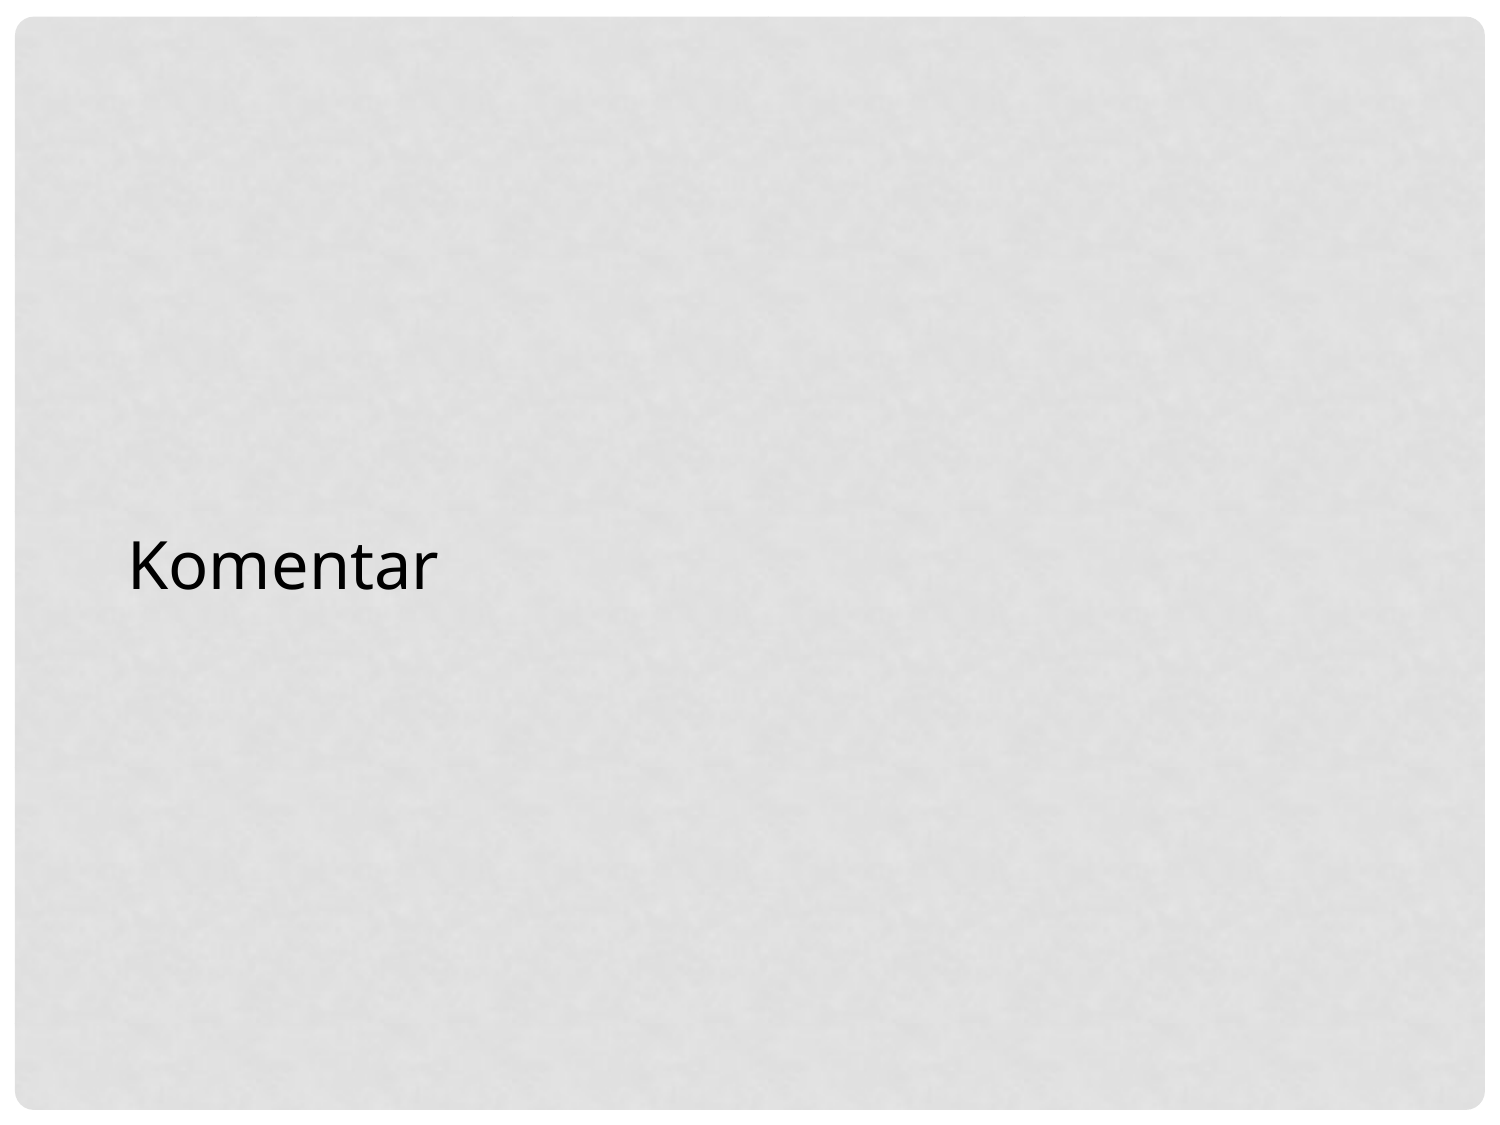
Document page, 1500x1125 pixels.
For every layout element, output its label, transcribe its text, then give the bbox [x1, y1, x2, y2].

text_box Komentar [112, 112, 1388, 1013]
